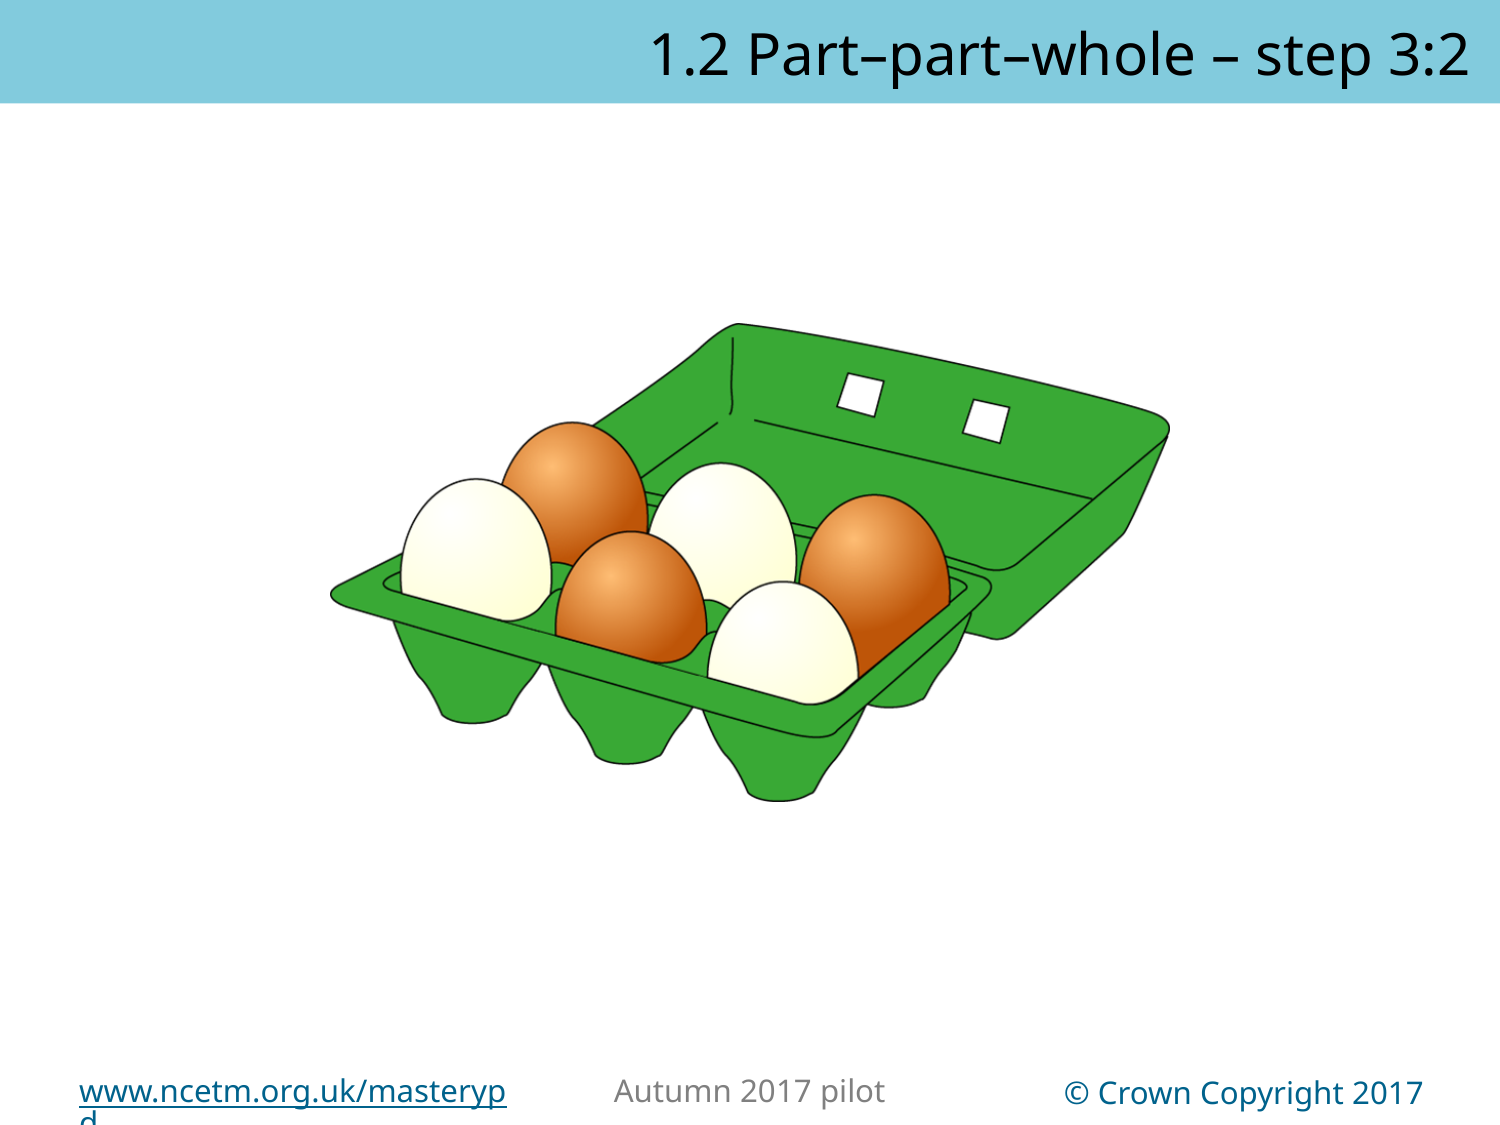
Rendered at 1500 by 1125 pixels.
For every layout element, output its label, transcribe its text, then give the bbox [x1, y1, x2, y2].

list 1.2 Part–part–whole – step 3:2 [0, 0, 1500, 104]
picture [330, 323, 1170, 802]
